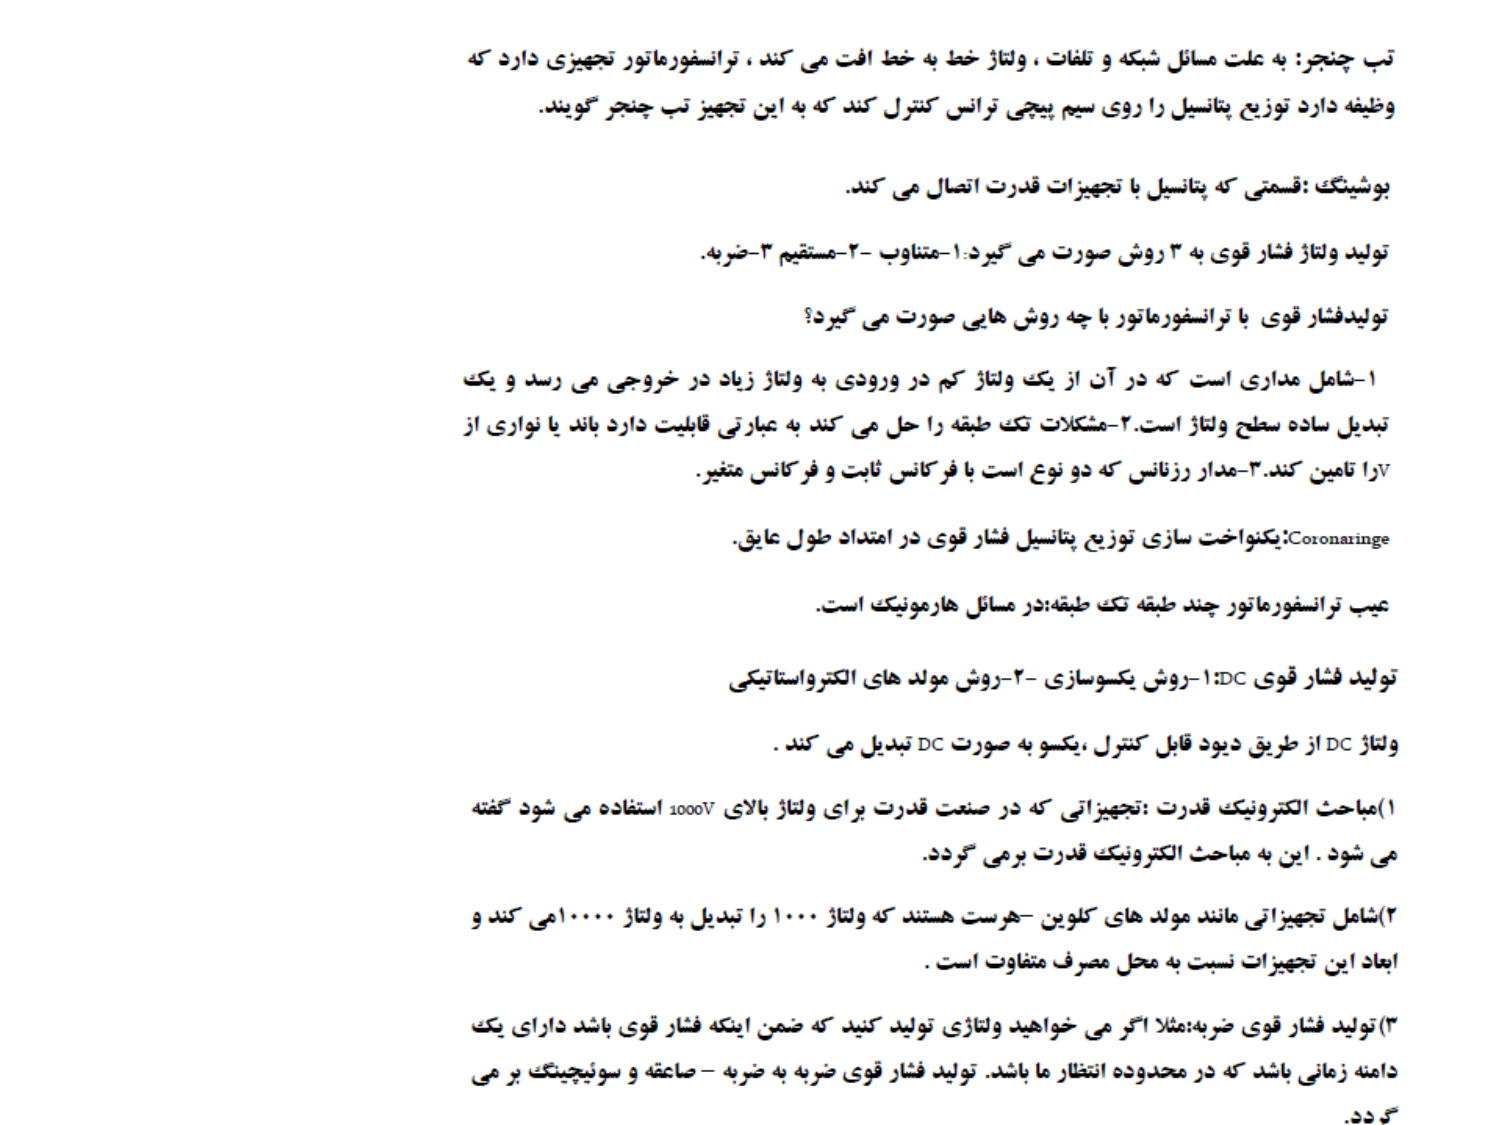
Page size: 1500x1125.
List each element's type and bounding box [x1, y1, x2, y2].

picture [449, 652, 1404, 1125]
picture [448, 148, 1399, 644]
picture [454, 42, 1404, 125]
